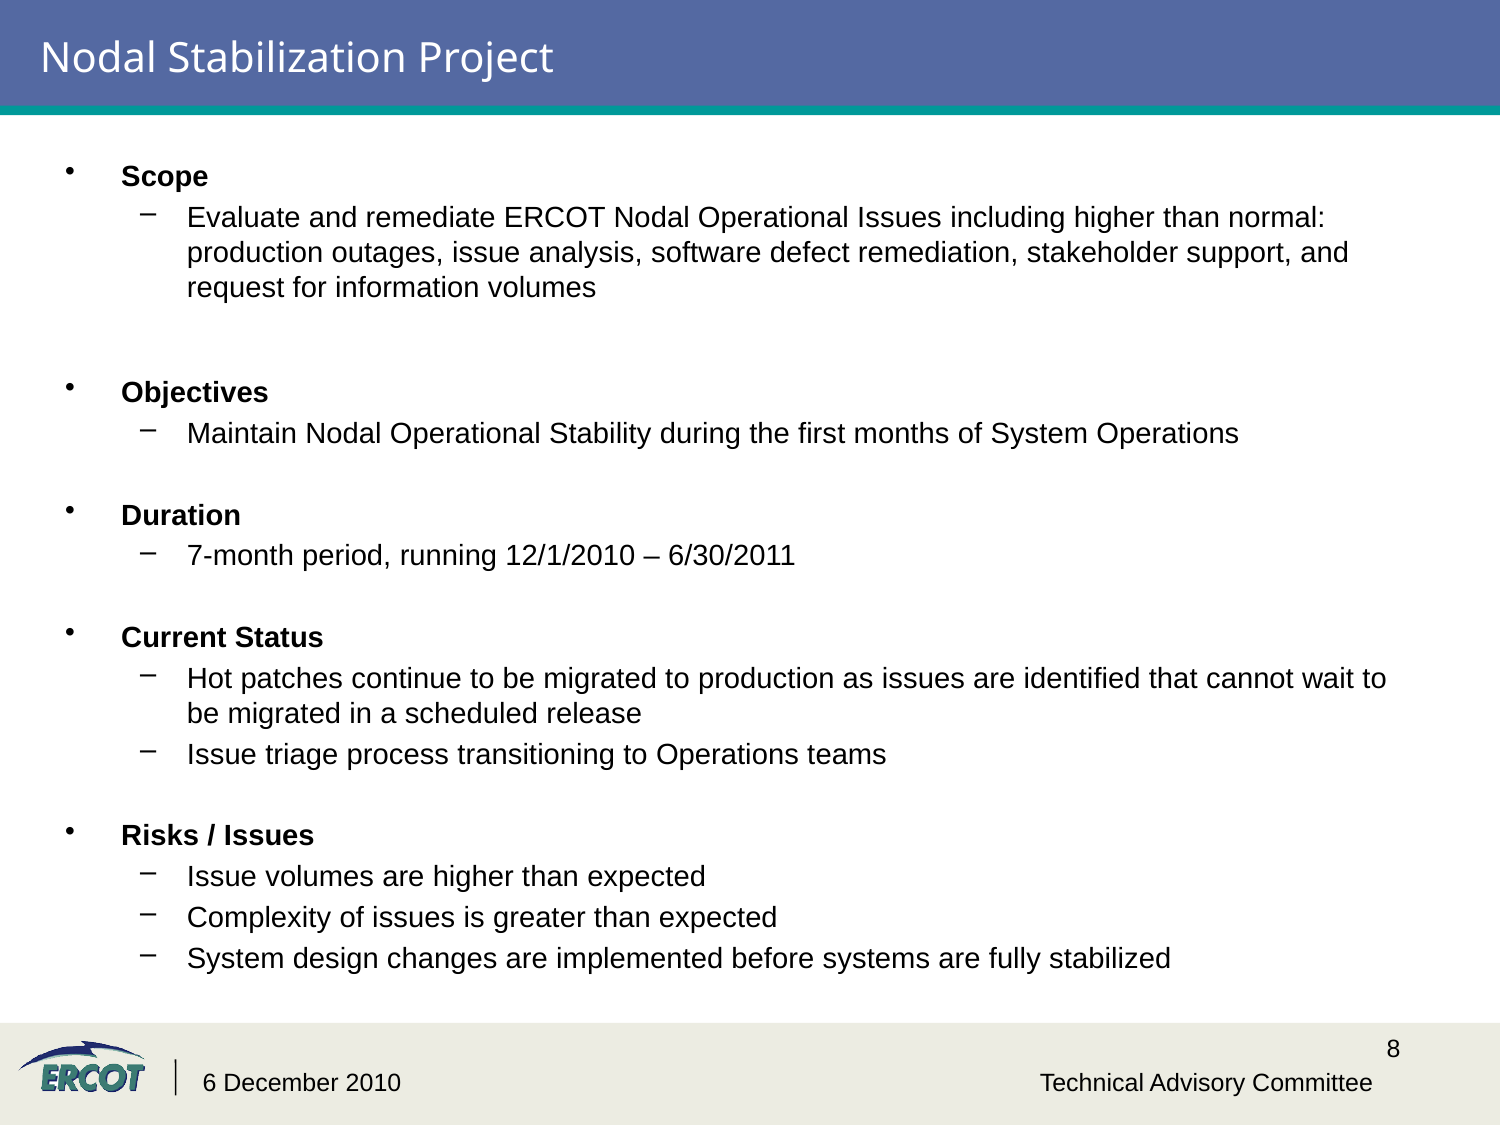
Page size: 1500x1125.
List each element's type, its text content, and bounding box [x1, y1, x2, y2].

picture [10, 1031, 151, 1111]
footer Technical Advisory Committee [1025, 1059, 1438, 1125]
title Nodal Stabilization Project [24, 0, 1451, 113]
list Scope Evaluate and remediate ERCOT Nodal Operational Issues including higher than normal: production outages, issue analysis, software defect remediation, stakeholder support, and request for information volumes Objectives Maintain Nodal Operational Stability during the first months of System Operations Duration 7-month period, running 12/1/2010 – 6/30/2011 Current Status Hot patches continue to be migrated to production as issues are identified that cannot wait to be migrated in a scheduled release Issue triage process transitioning to Operations teams Risks / Issues Issue volumes are higher than expected Complexity of issues is greater than expected System design changes are implemented before systems are fully stabilized [49, 149, 1438, 1038]
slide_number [187, 1059, 538, 1125]
